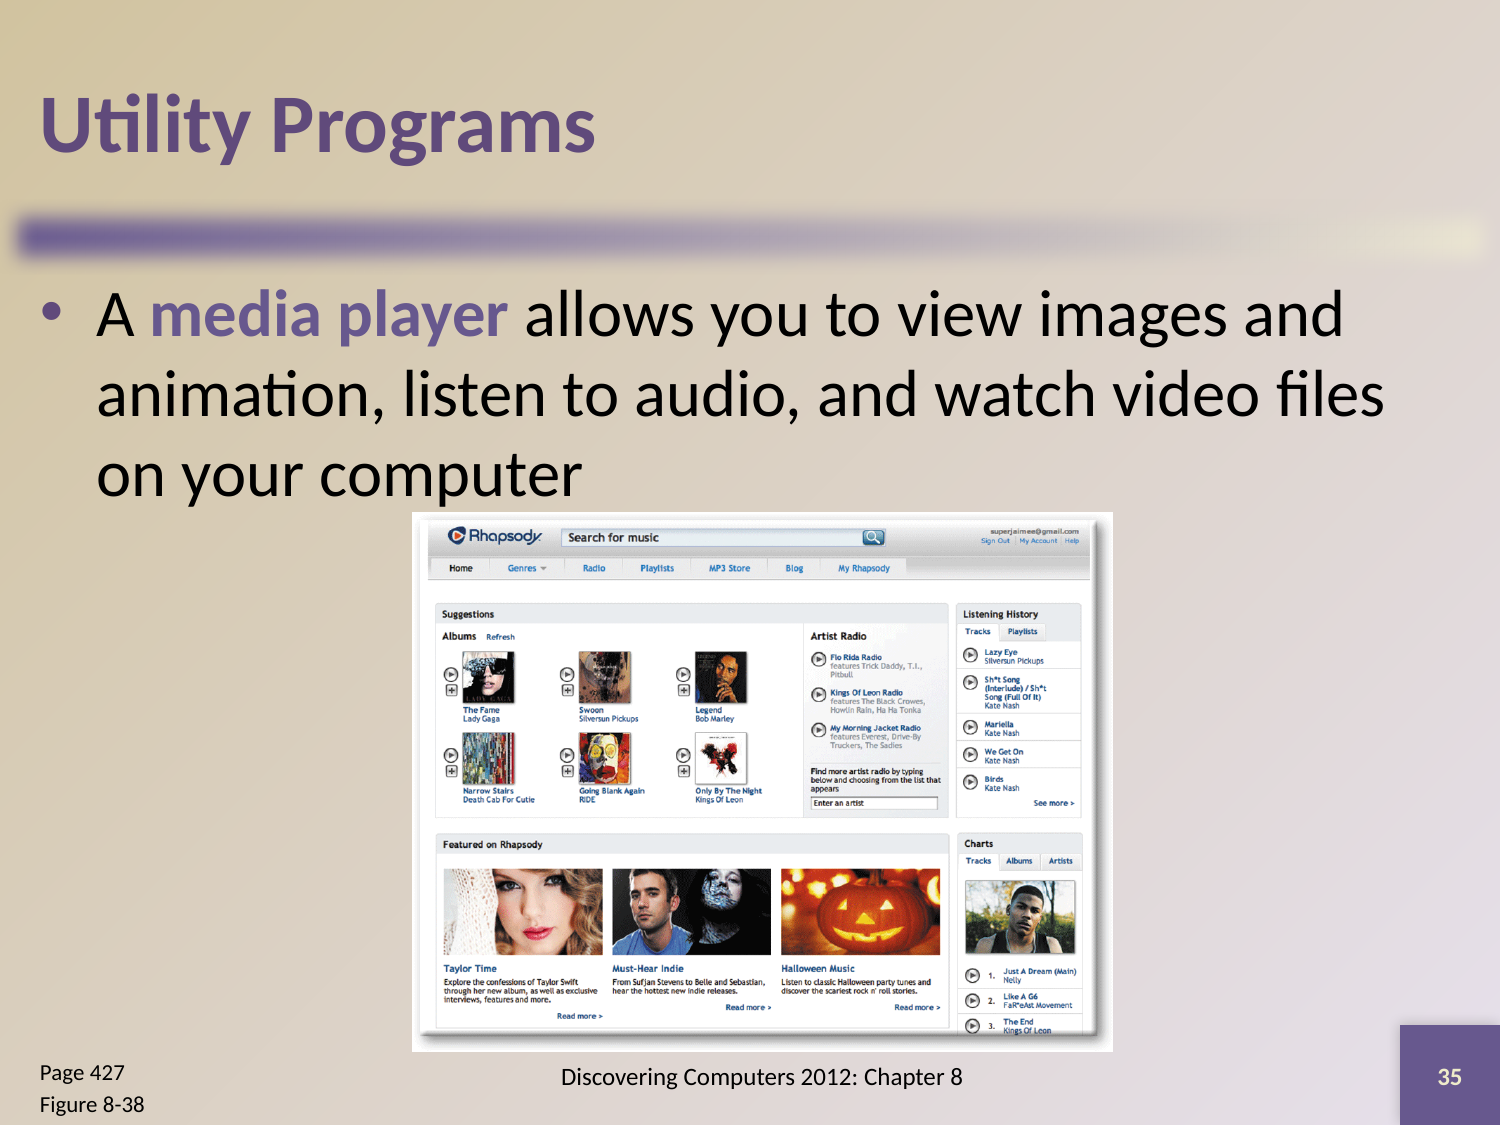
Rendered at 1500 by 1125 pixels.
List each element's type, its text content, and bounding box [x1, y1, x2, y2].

slide_number 35 [1400, 1025, 1500, 1125]
title Utility Programs [24, 24, 1475, 213]
list A media player allows you to view images and animation, listen to audio, and watch video files on your computer [24, 262, 1475, 1025]
footer Discovering Computers 2012: Chapter 8 [450, 1060, 1075, 1113]
list Page 427 Figure 8-38 [24, 1050, 300, 1125]
picture [412, 512, 1113, 1052]
